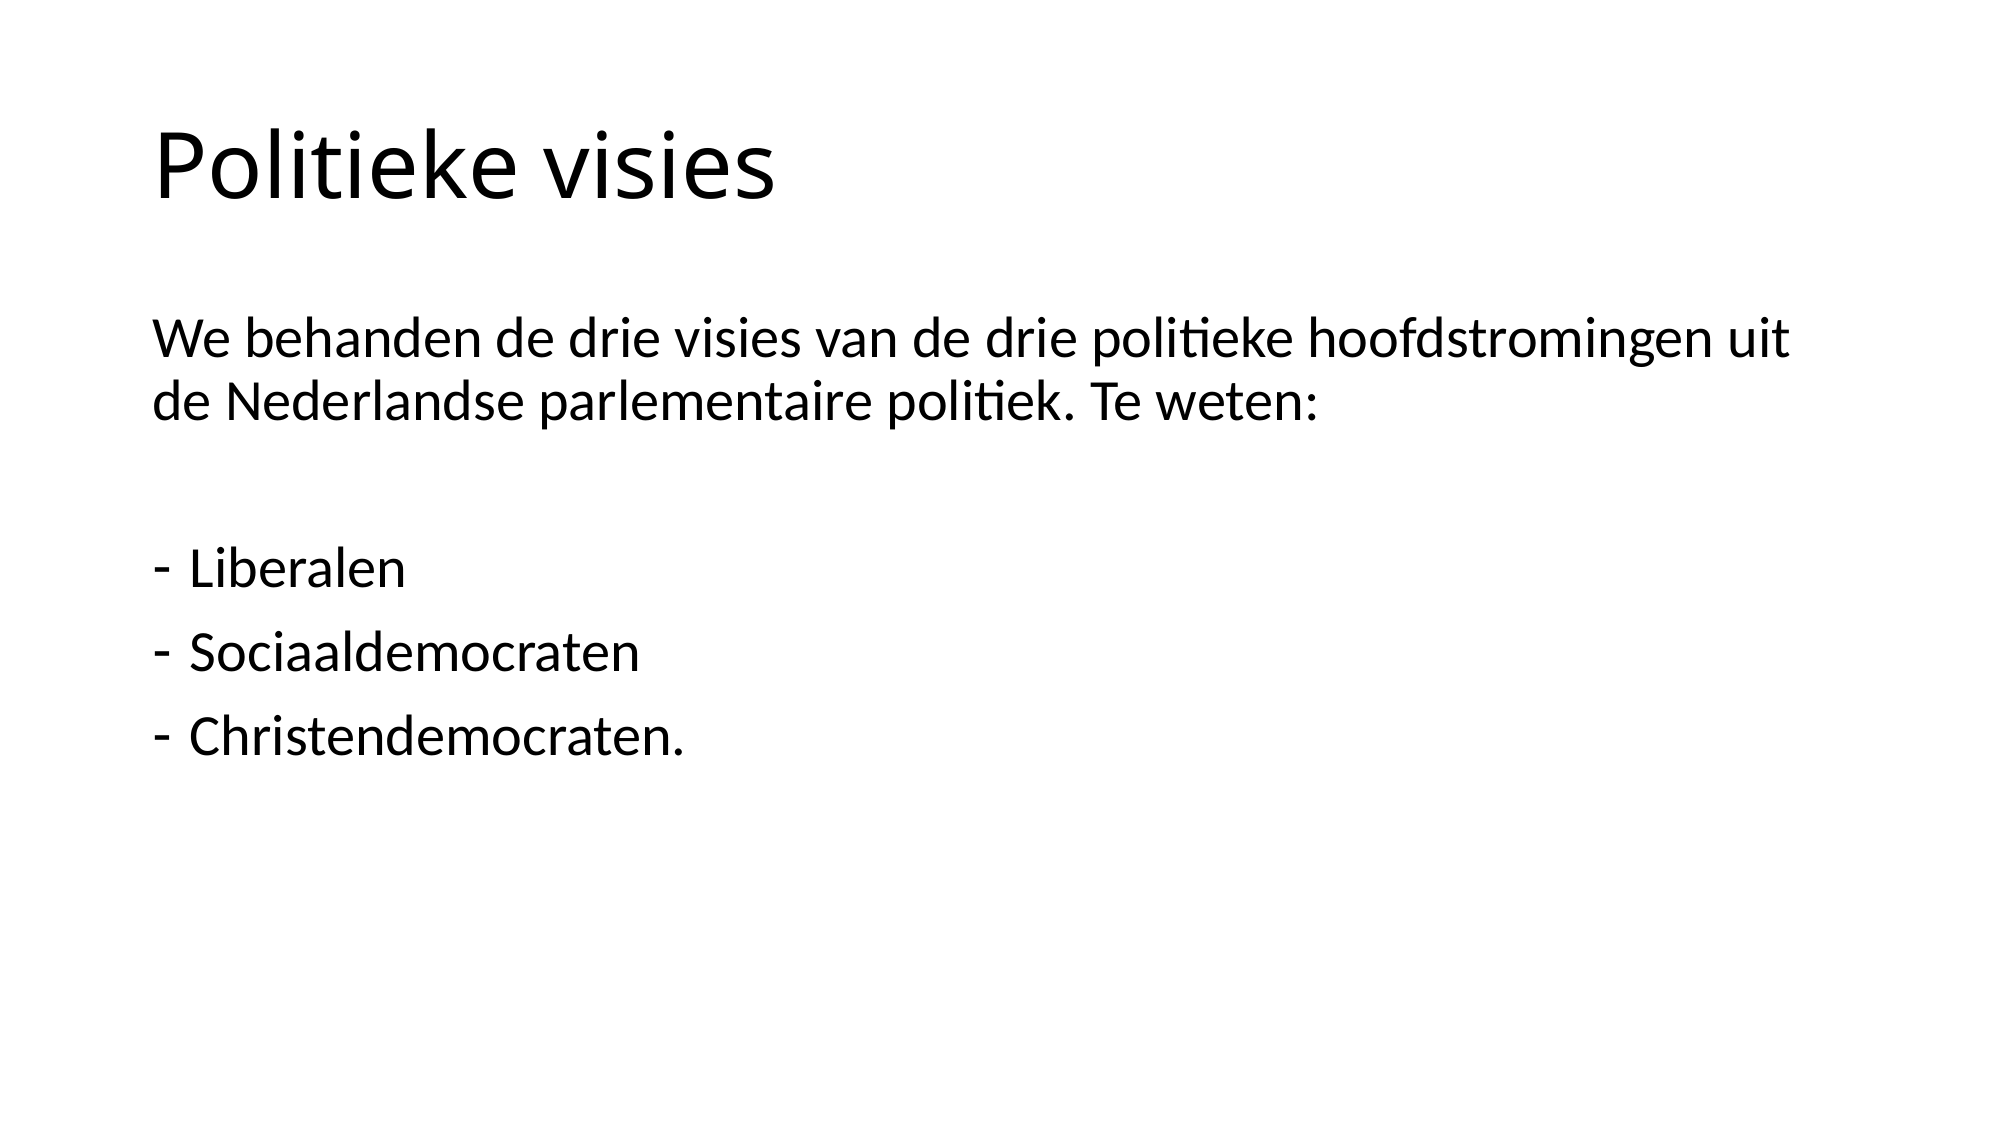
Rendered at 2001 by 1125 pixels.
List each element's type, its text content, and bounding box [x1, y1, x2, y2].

title Politieke visies [137, 59, 1863, 278]
list We behanden de drie visies van de drie politieke hoofdstromingen uit de Nederlandse parlementaire politiek. Te weten: Liberalen Sociaaldemocraten Christendemocraten. [137, 299, 1863, 1014]
